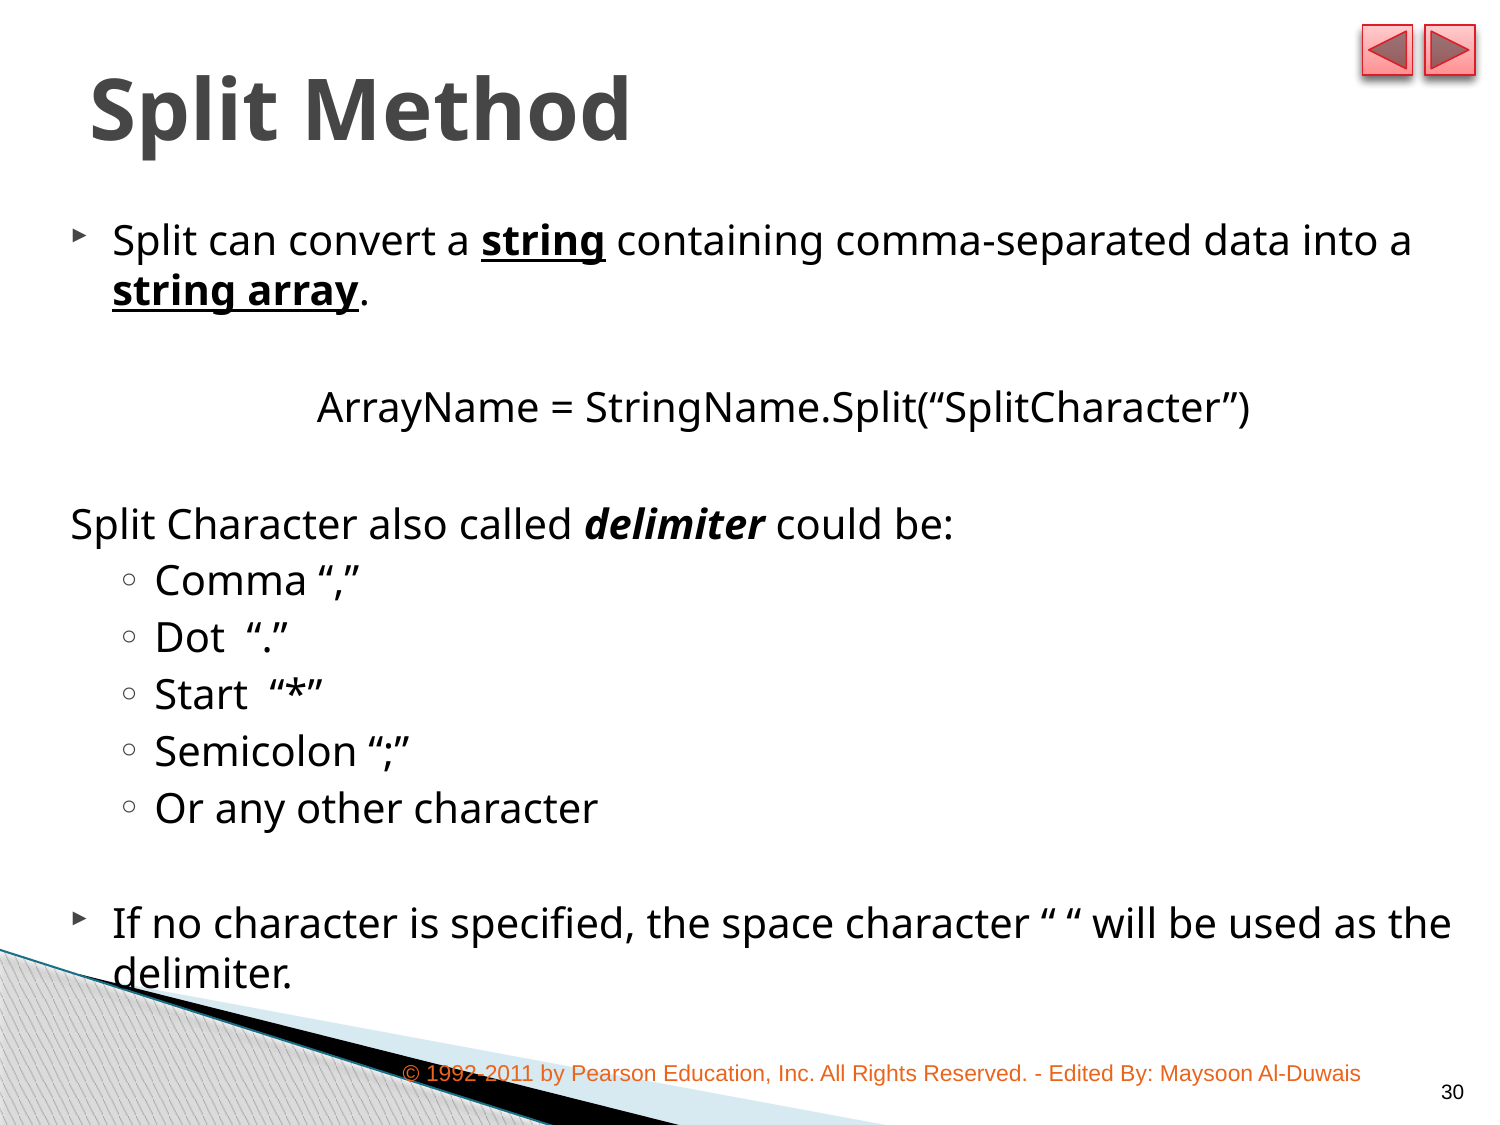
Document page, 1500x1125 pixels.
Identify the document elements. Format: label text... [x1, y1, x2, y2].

list Split can convert a string containing comma-separated data into a string array. ArrayName = StringName.Split(“SplitCharacter”) Split Character also called delimiter could be: Comma “,” Dot “.” Start “*” Semicolon “;” Or any other character If no character is specified, the space character “ “ will be used as the delimiter. [37, 206, 1470, 976]
slide_number 30 [1425, 1051, 1479, 1112]
footer © 1992-2011 by Pearson Education, Inc. All Rights Reserved. - Edited By: Maysoon Al-Duwais [387, 1051, 1425, 1112]
title Split Method [75, 12, 1425, 200]
